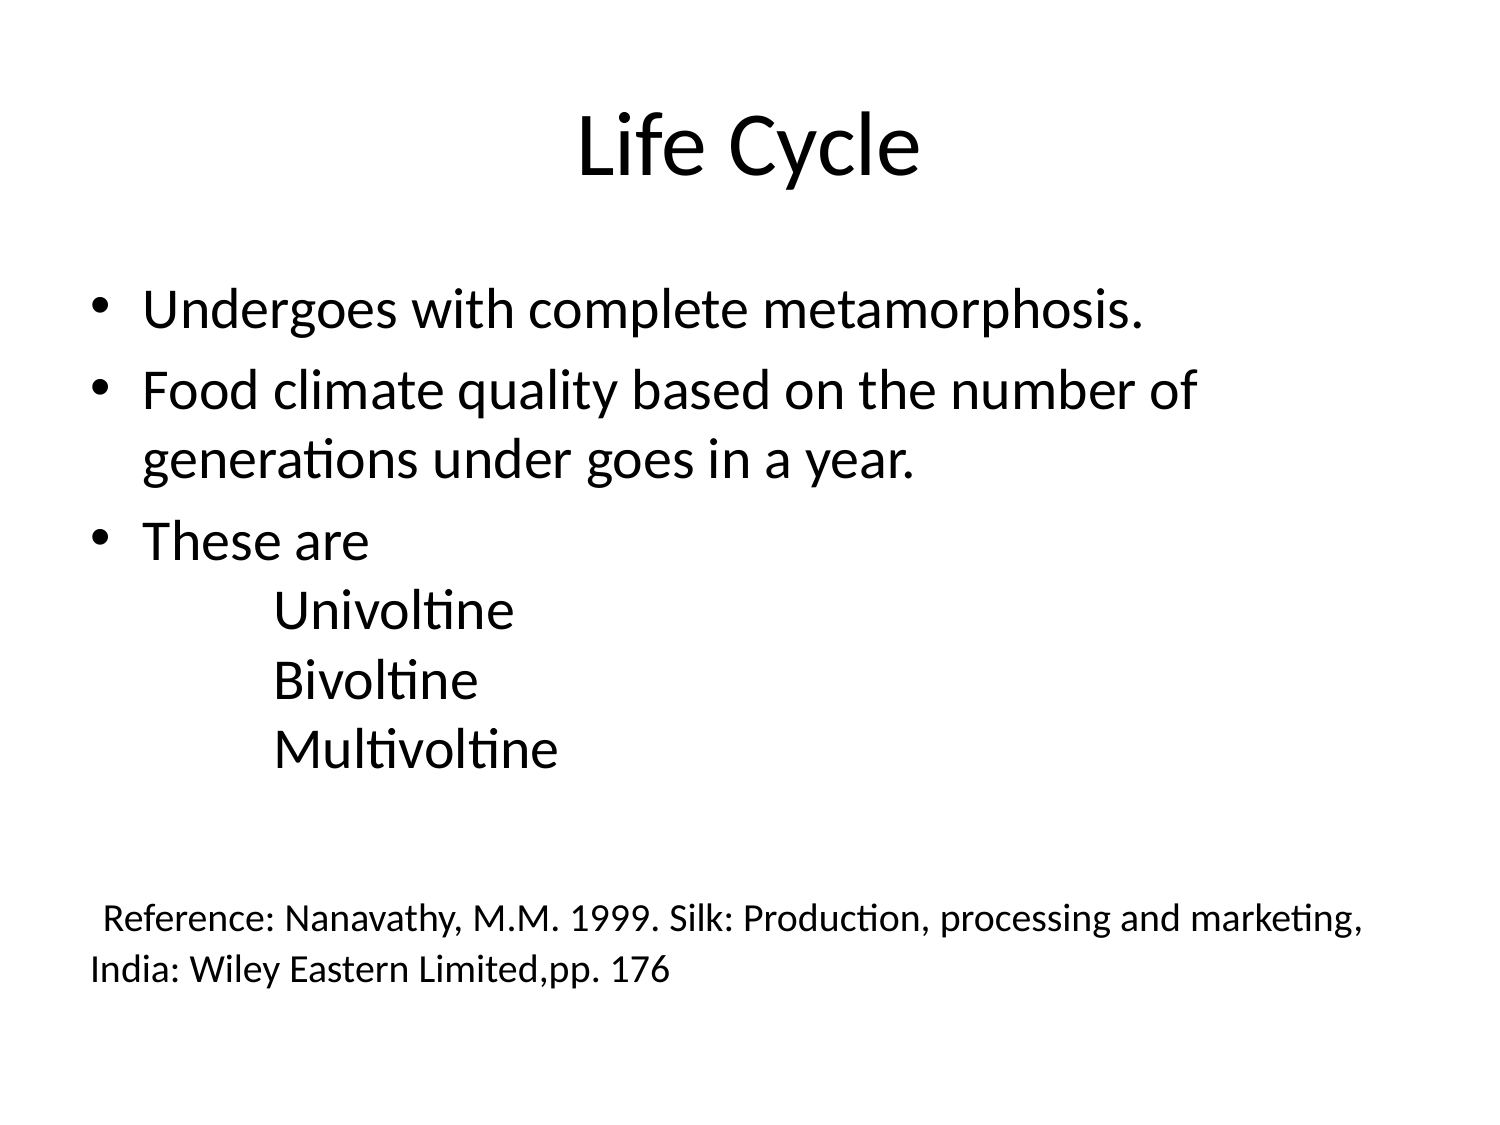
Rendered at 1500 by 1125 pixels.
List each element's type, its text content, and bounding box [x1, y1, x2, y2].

list Undergoes with complete metamorphosis. Food climate quality based on the number of generations under goes in a year. These are Univoltine Bivoltine Multivoltine Reference: Nanavathy, M.M. 1999. Silk: Production, processing and marketing, India: Wiley Eastern Limited,pp. 176 [75, 262, 1425, 1005]
title Life Cycle [75, 45, 1425, 233]
